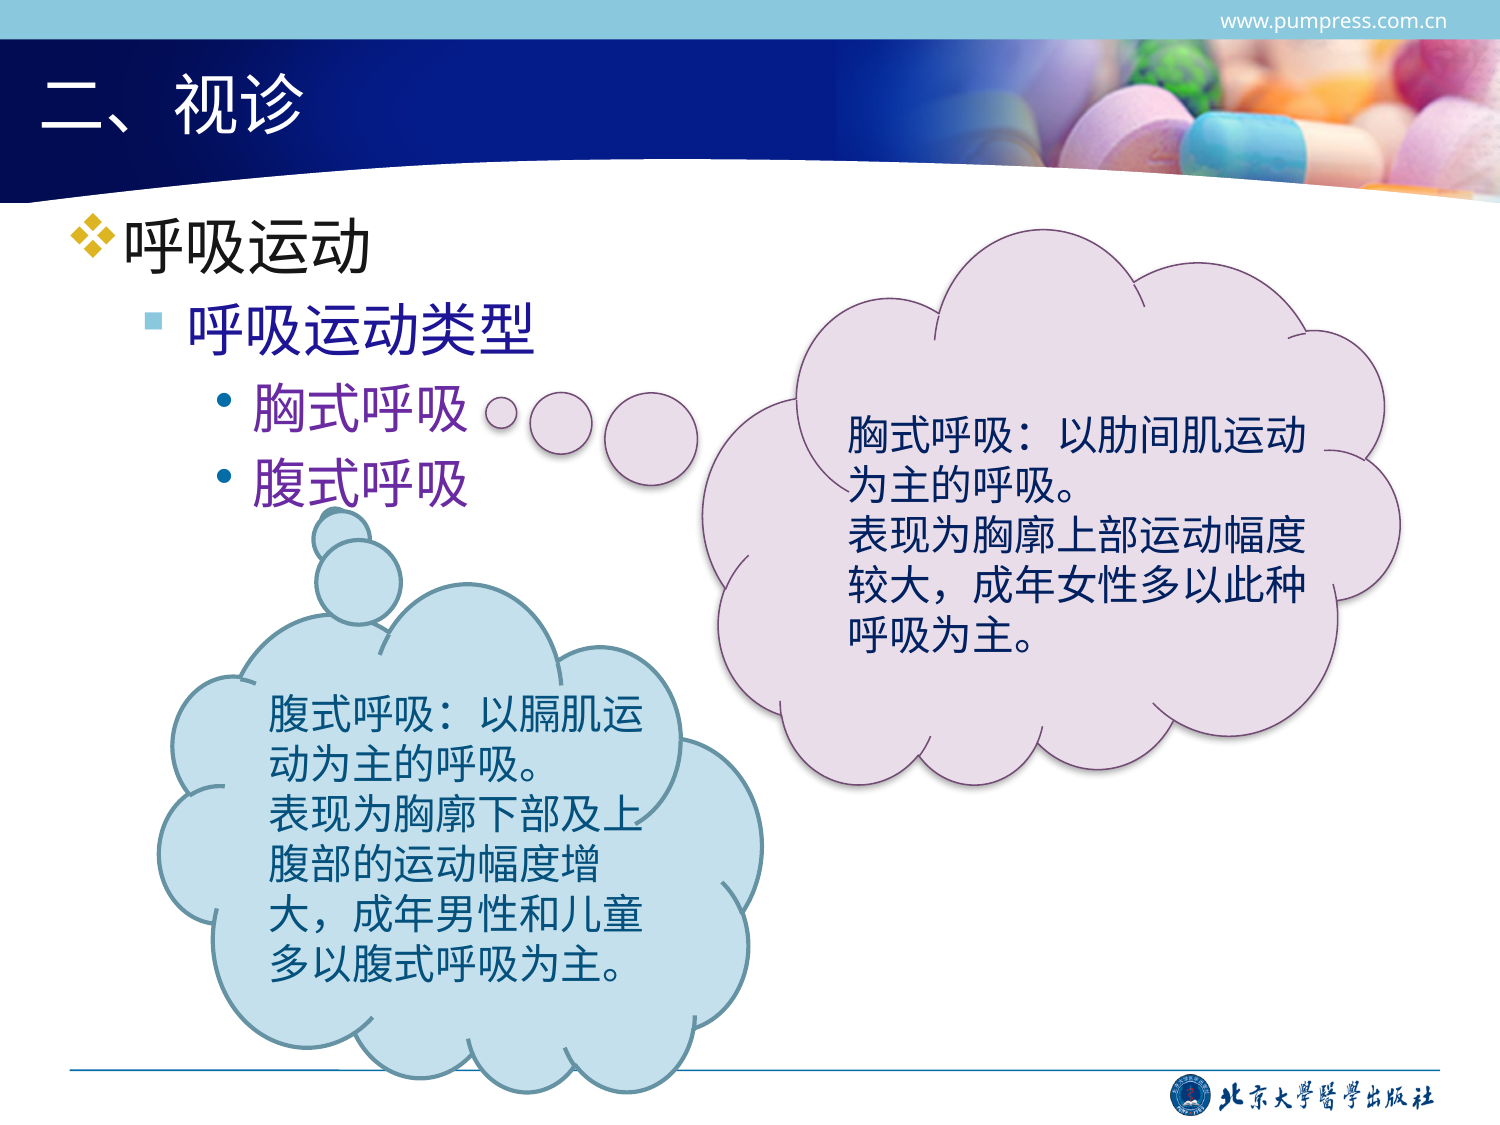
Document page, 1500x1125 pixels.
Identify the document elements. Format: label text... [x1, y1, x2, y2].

text_box [485, 396, 518, 430]
text_box [701, 228, 1401, 786]
text_box 腹式呼吸：以膈肌运动为主的呼吸。 表现为胸廓下部及上腹部的运动幅度增大，成年男性和儿童多以腹式呼吸为主。 [253, 680, 691, 996]
picture [1170, 1074, 1436, 1118]
slide_number www.pumpress.com.cn [1024, 0, 1463, 38]
text_box [604, 392, 699, 487]
list 呼吸运动 呼吸运动类型 胸式呼吸 腹式呼吸 [50, 199, 1463, 1025]
picture [0, 40, 1500, 203]
text_box [156, 506, 765, 1095]
text_box [529, 391, 593, 455]
title 二、视诊 [23, 56, 1349, 149]
text_box 胸式呼吸：以肋间肌运动为主的呼吸。 表现为胸廓上部运动幅度较大，成年女性多以此种呼吸为主。 [832, 401, 1341, 667]
